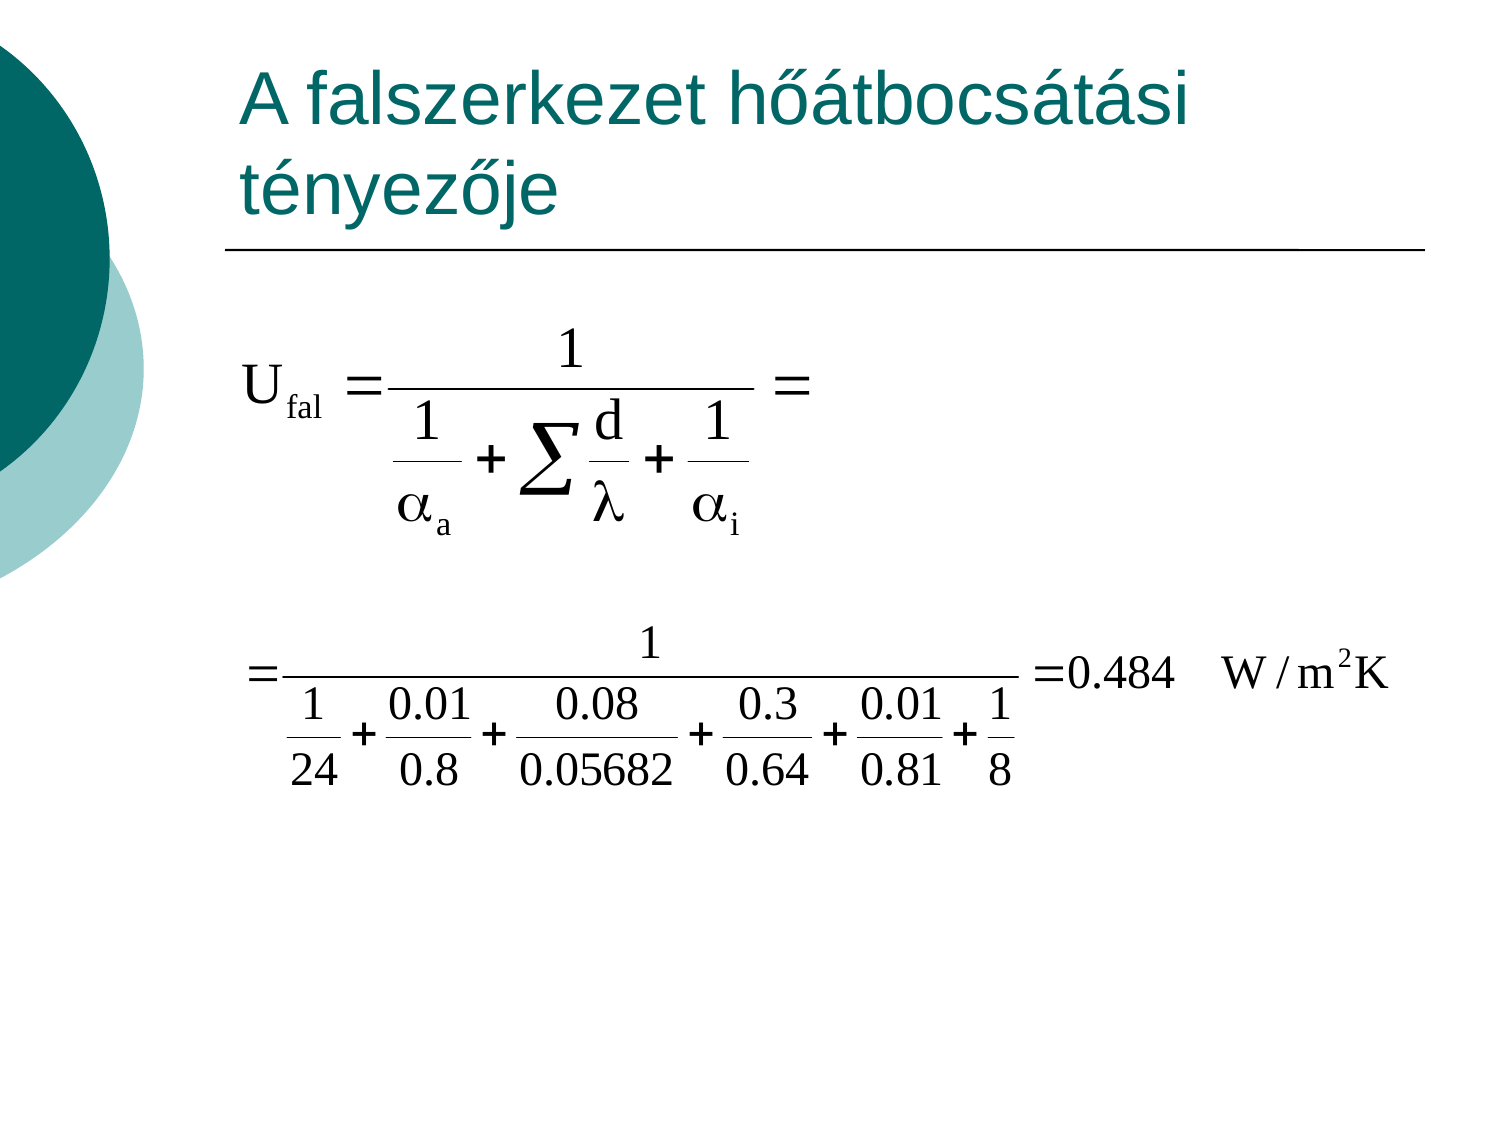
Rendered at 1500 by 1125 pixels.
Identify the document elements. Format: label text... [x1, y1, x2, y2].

title A falszerkezet hőátbocsátási tényezője [224, 49, 1425, 237]
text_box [237, 612, 1401, 798]
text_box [231, 310, 813, 551]
